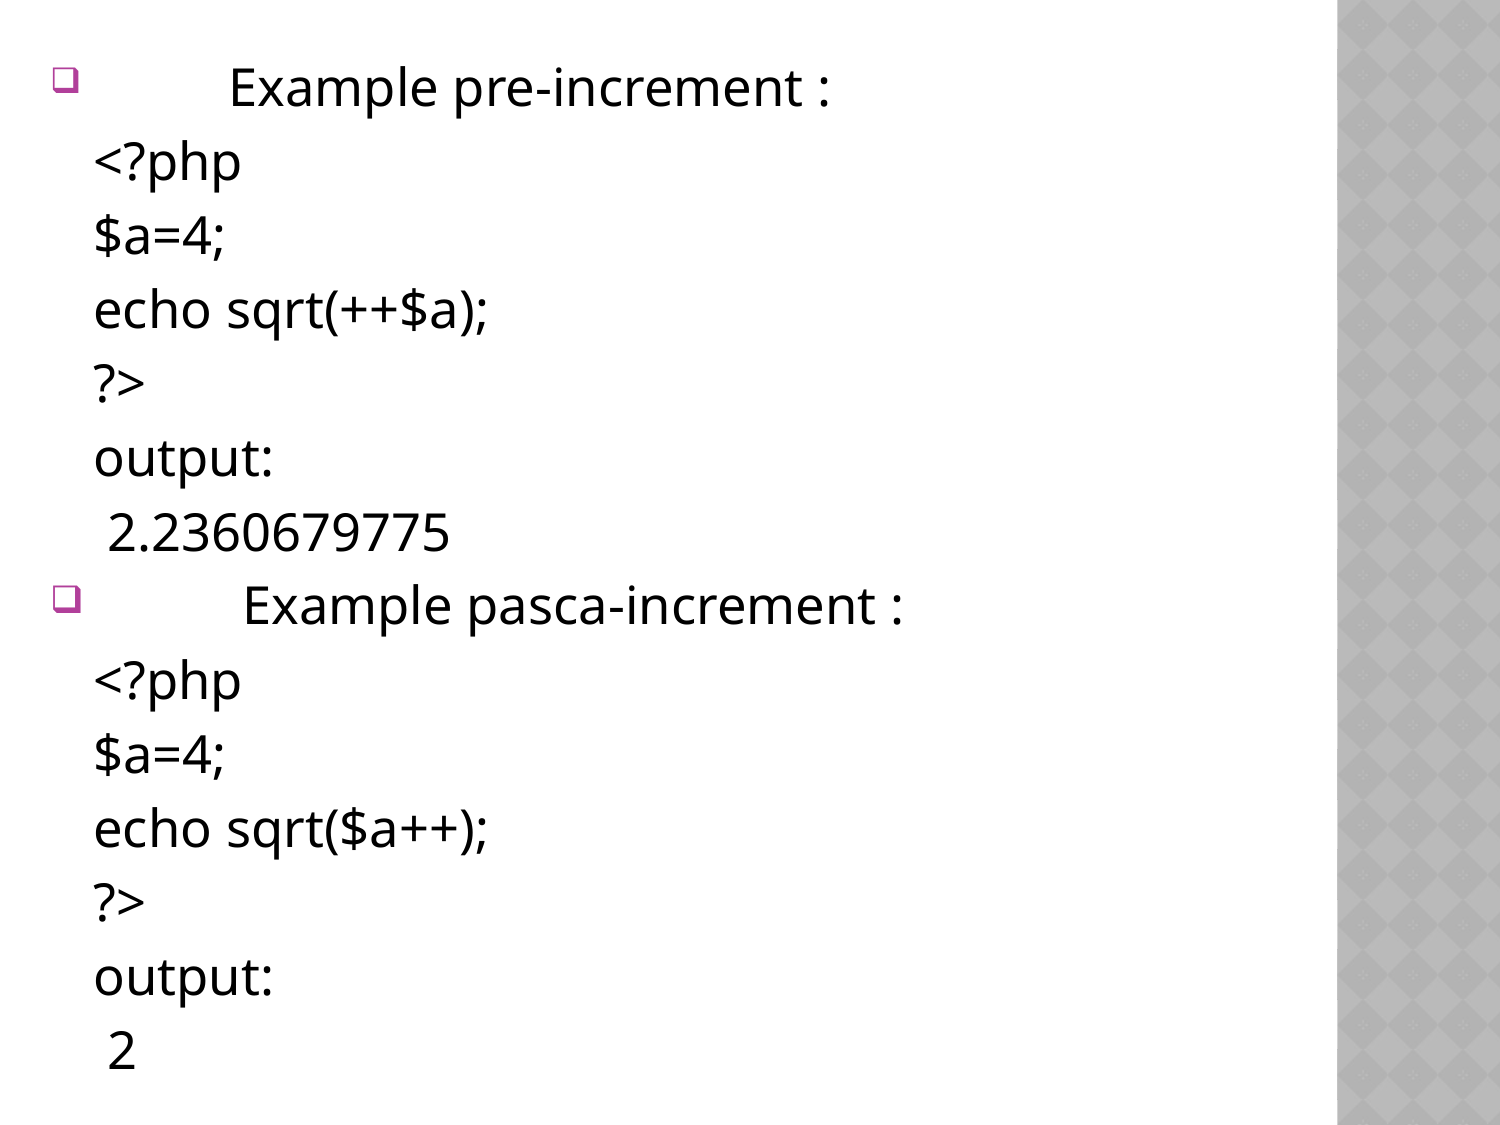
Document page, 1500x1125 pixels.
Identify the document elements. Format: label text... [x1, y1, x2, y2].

list Example pre-increment : <?php $a=4; echo sqrt(++$a); ?> output: 2.2360679775 Example pasca-increment : <?php $a=4; echo sqrt($a++); ?> output: 2 [35, 46, 1465, 1090]
